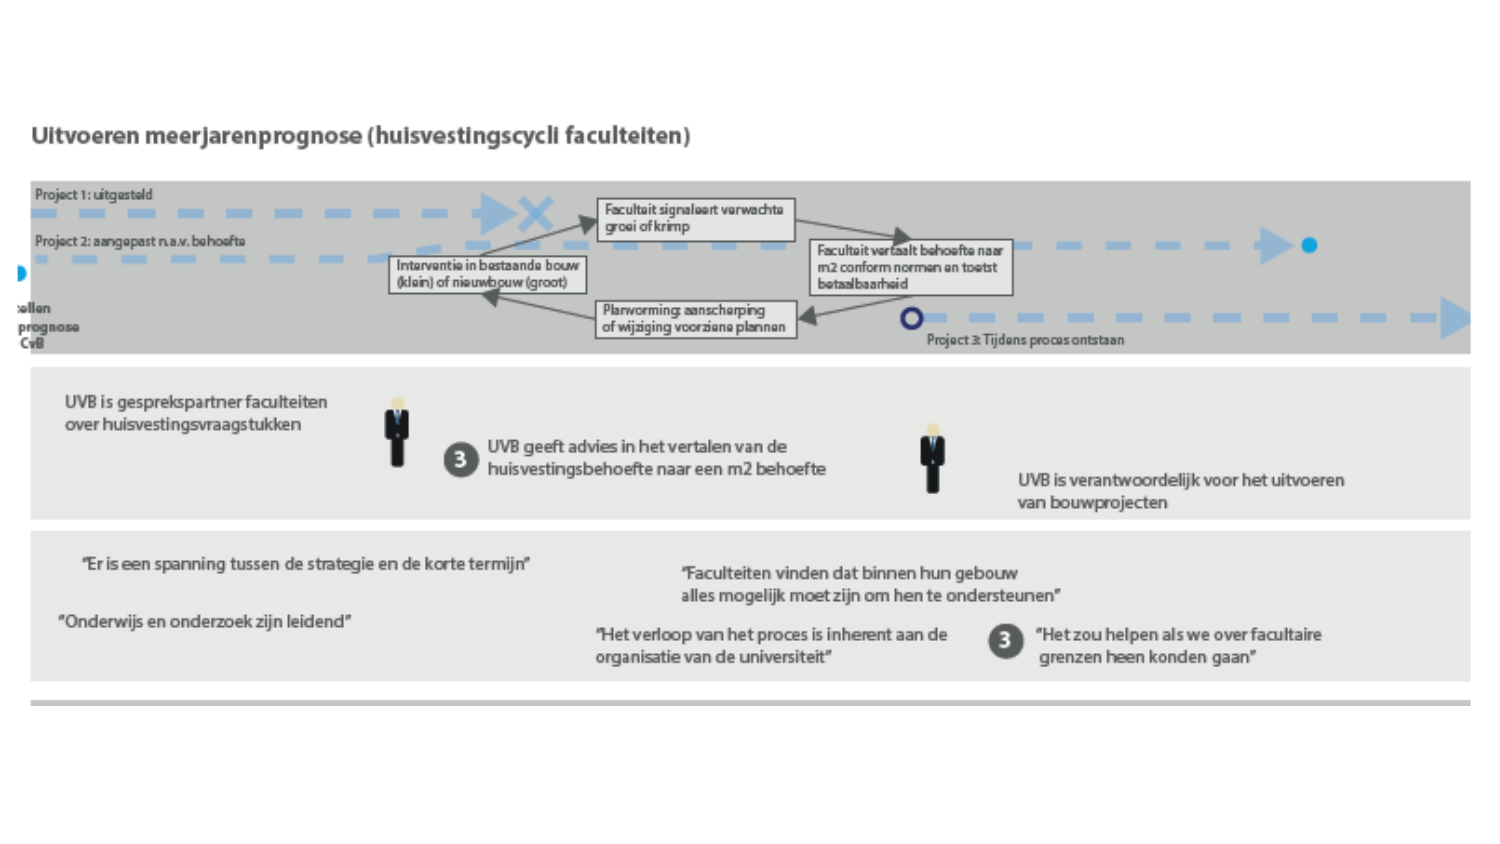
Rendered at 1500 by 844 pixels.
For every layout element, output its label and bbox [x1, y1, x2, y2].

picture [17, 102, 1471, 706]
